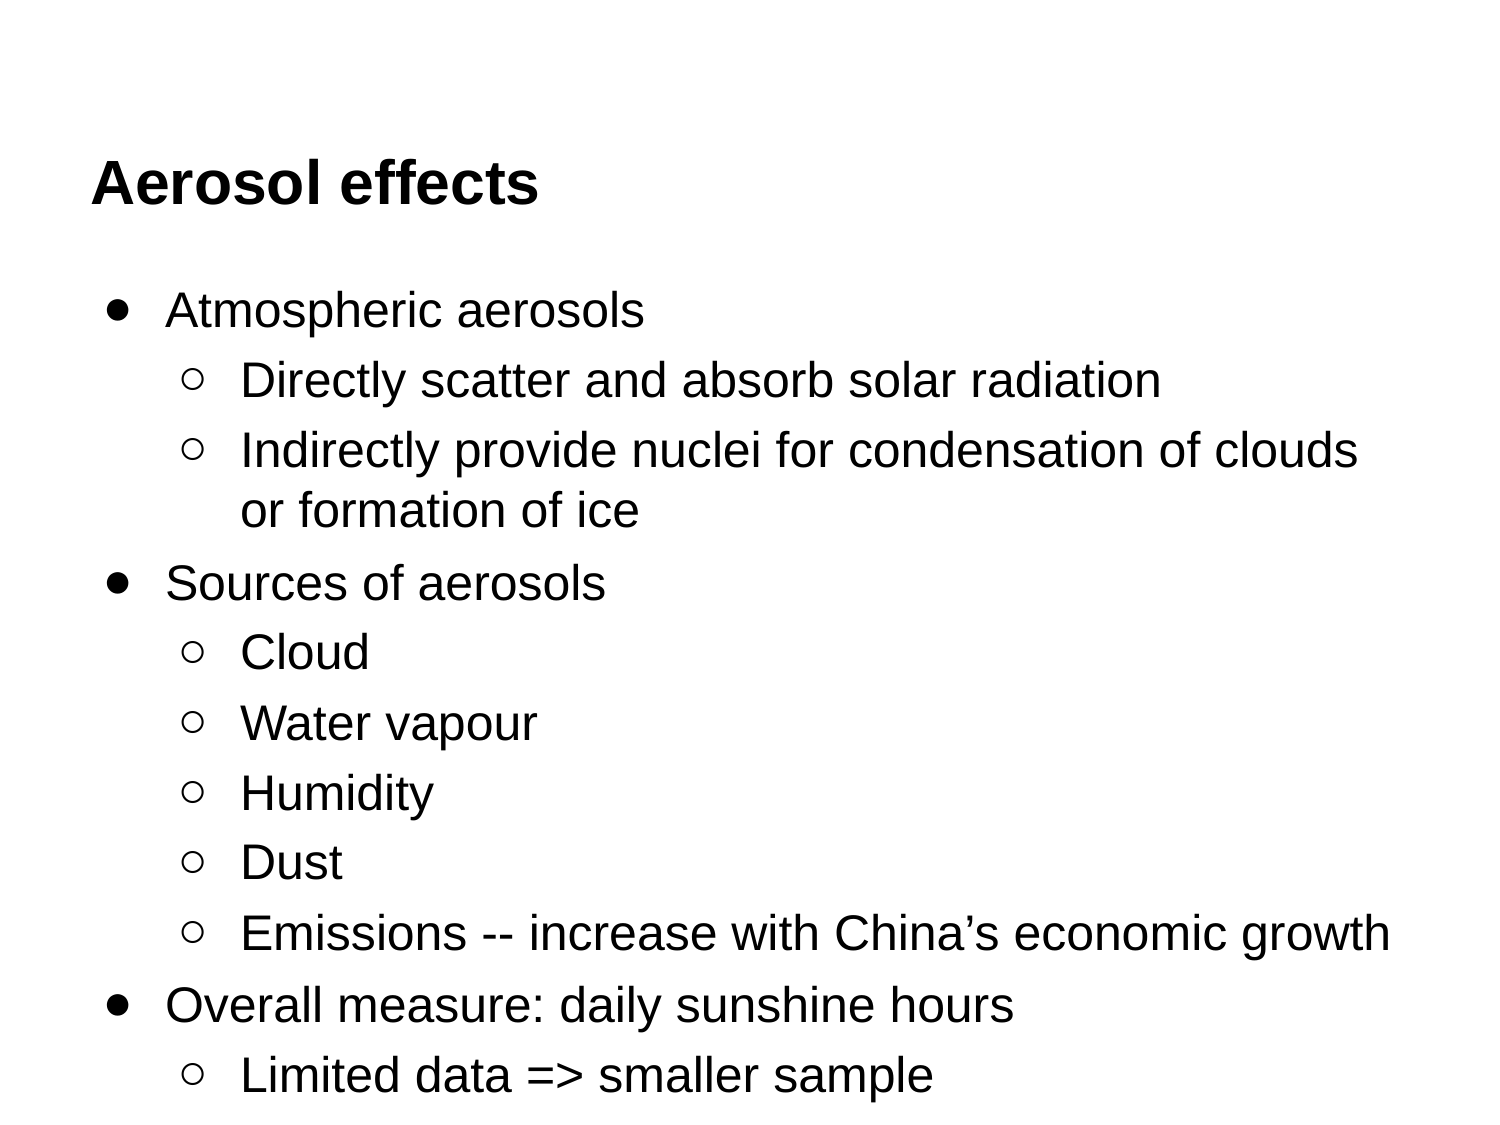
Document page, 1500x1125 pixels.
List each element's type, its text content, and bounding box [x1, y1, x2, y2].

list Atmospheric aerosols Directly scatter and absorb solar radiation Indirectly provide nuclei for condensation of clouds or formation of ice Sources of aerosols Cloud Water vapour Humidity Dust Emissions -- increase with China’s economic growth Overall measure: daily sunshine hours Limited data => smaller sample [75, 262, 1425, 1078]
title Aerosol effects [75, 45, 1425, 233]
